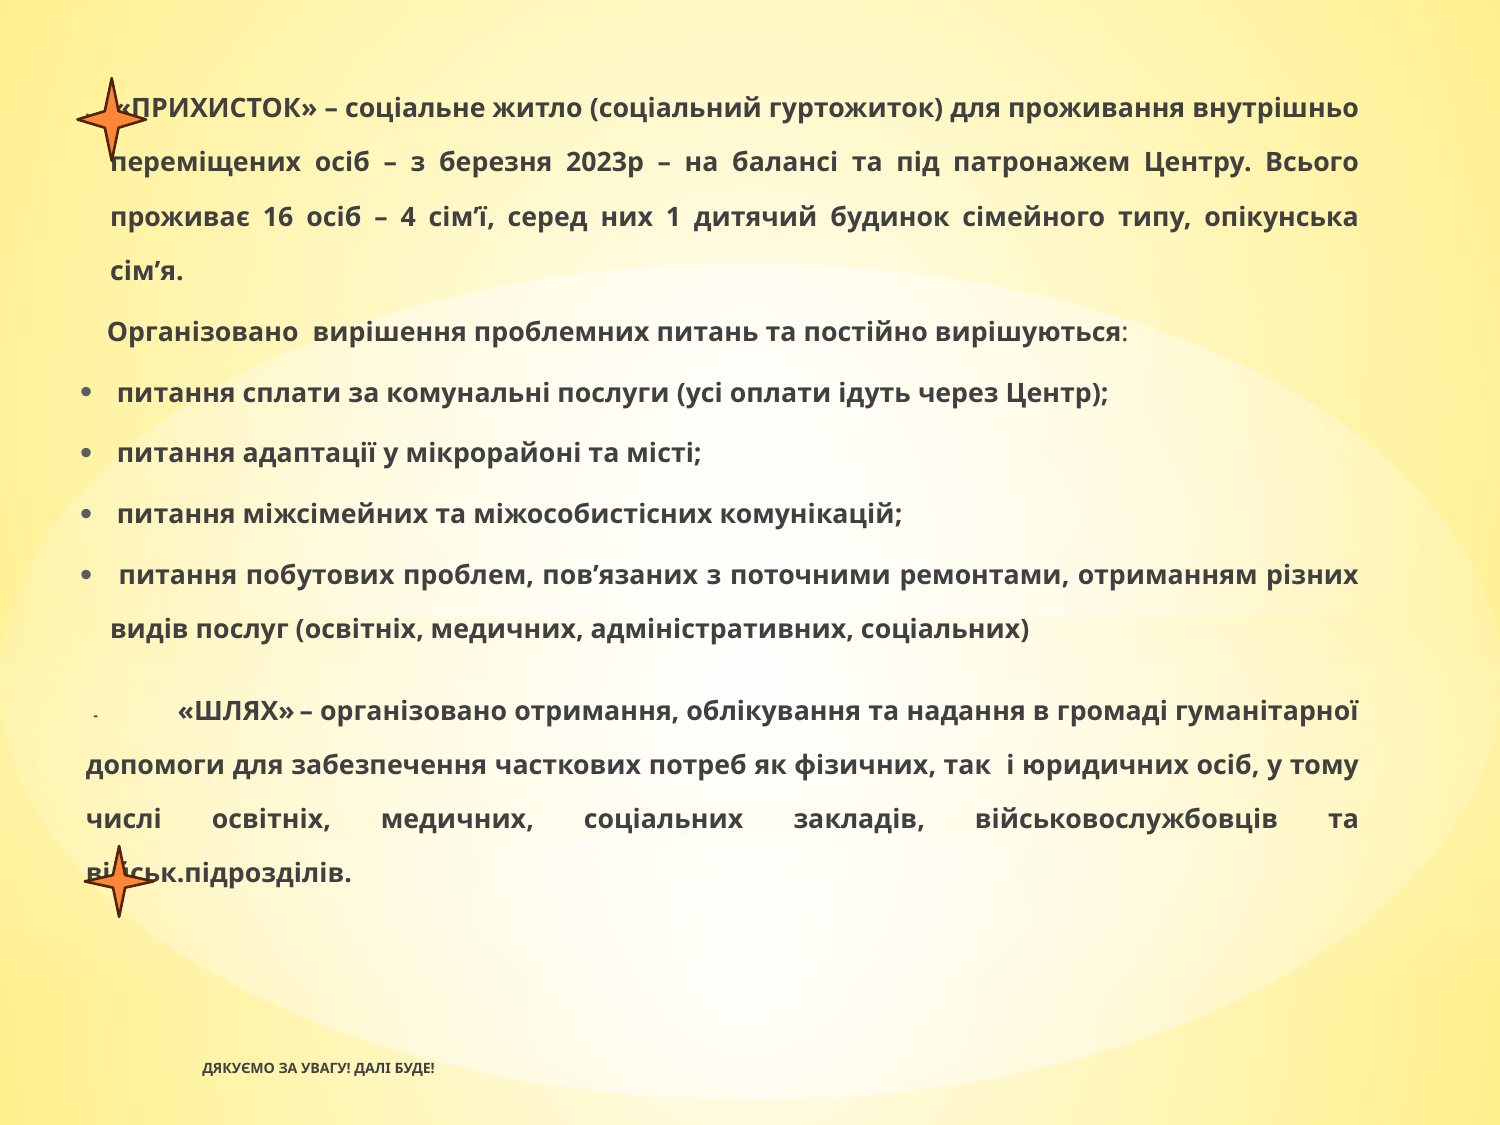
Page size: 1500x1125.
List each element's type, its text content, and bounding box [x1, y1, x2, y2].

text_box [83, 844, 155, 919]
text_box [76, 76, 148, 163]
list - «ПРИХИСТОК» – соціальне житло (соціальний гуртожиток) для проживання внутрішньо переміщених осіб – з березня 2023р – на балансі та під патронажем Центру. Всього проживає 16 осіб – 4 сім’ї, серед них 1 дитячий будинок сімейного типу, опікунська сім’я. Організовано вирішення проблемних питань та постійно вирішуються: питання сплати за комунальні послуги (усі оплати ідуть через Центр); питання адаптації у мікрорайоні та місті; питання міжсімейних та міжособистісних комунікацій; питання побутових проблем, пов’язаних з поточними ремонтами, отриманням різних видів послуг (освітніх, медичних, адміністративних, соціальних) - «ШЛЯХ» – організовано отримання, облікування та надання в громаді гуманітарної допомоги для забезпечення часткових потреб як фізичних, так і юридичних осіб, у тому числі освітніх, медичних, соціальних закладів, військовослужбовців та військ.підрозділів. ДЯКУЄМО ЗА УВАГУ! ДАЛІ БУДЕ! [64, 42, 1374, 1106]
